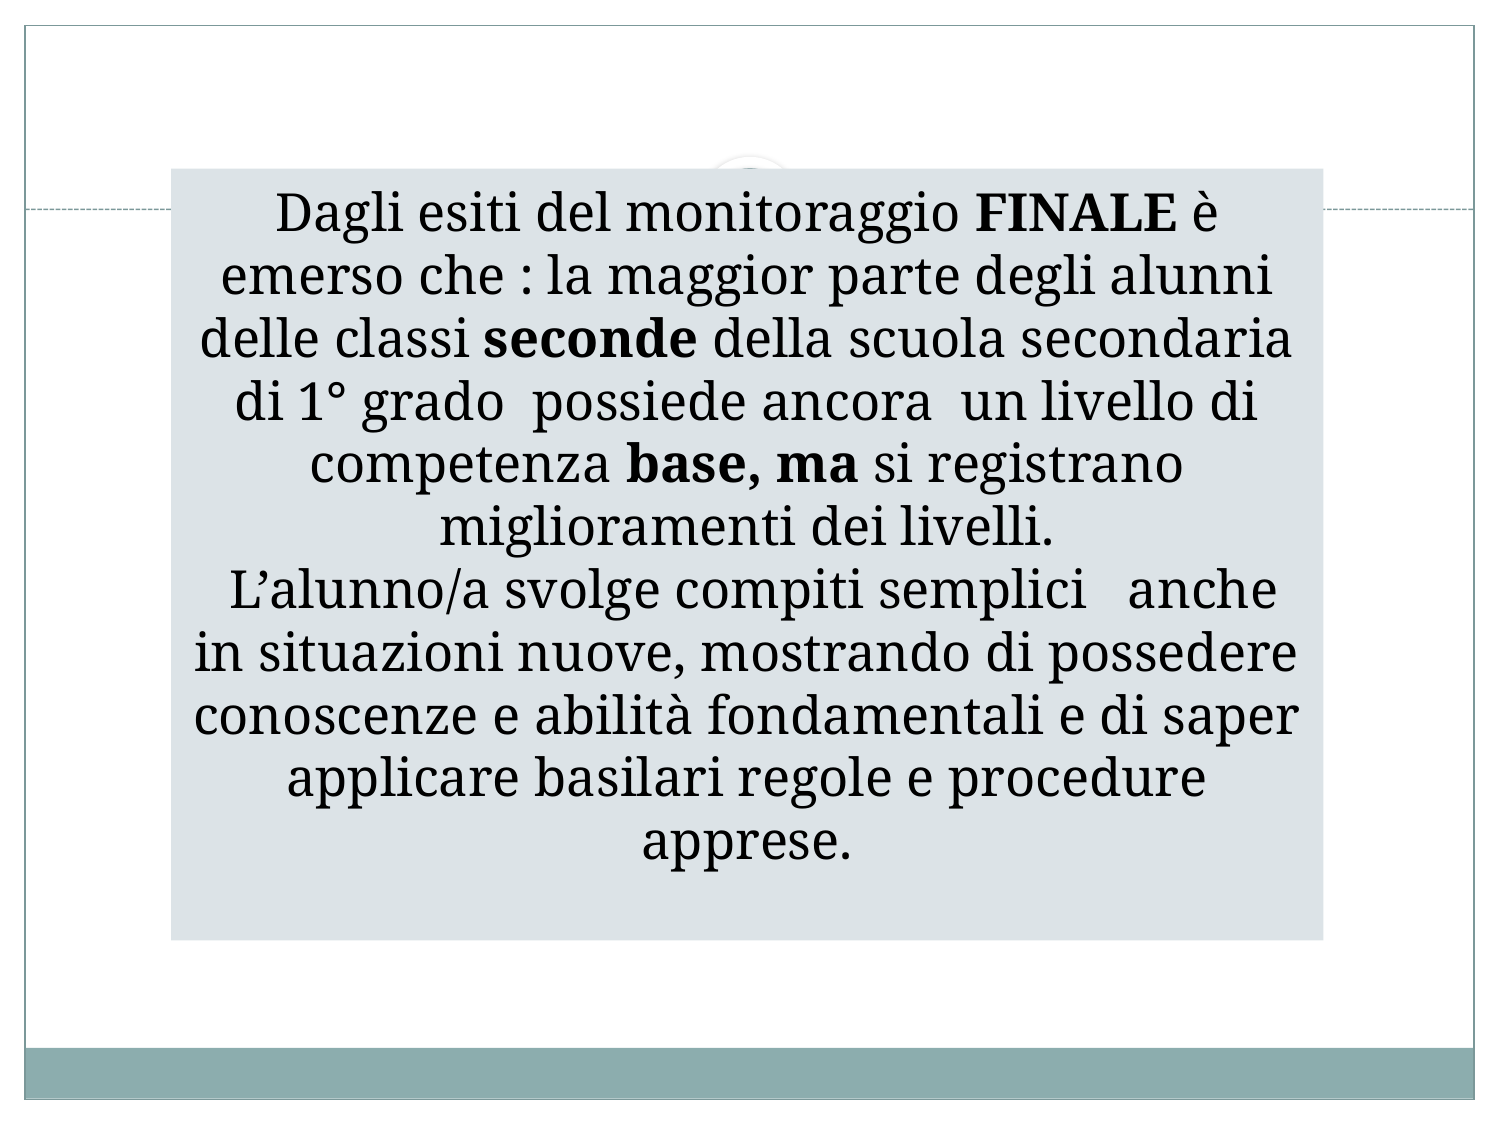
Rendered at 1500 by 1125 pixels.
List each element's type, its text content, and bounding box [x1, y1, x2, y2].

title Dagli esiti del monitoraggio FINALE è emerso che : la maggior parte degli alunni delle classi seconde della scuola secondaria di 1° grado possiede ancora un livello di competenza base, ma si registrano miglioramenti dei livelli. L’alunno/a svolge compiti semplici anche in situazioni nuove, mostrando di possedere conoscenze e abilità fondamentali e di saper applicare basilari regole e procedure apprese. [171, 168, 1324, 941]
slide_number 28 [712, 169, 788, 243]
